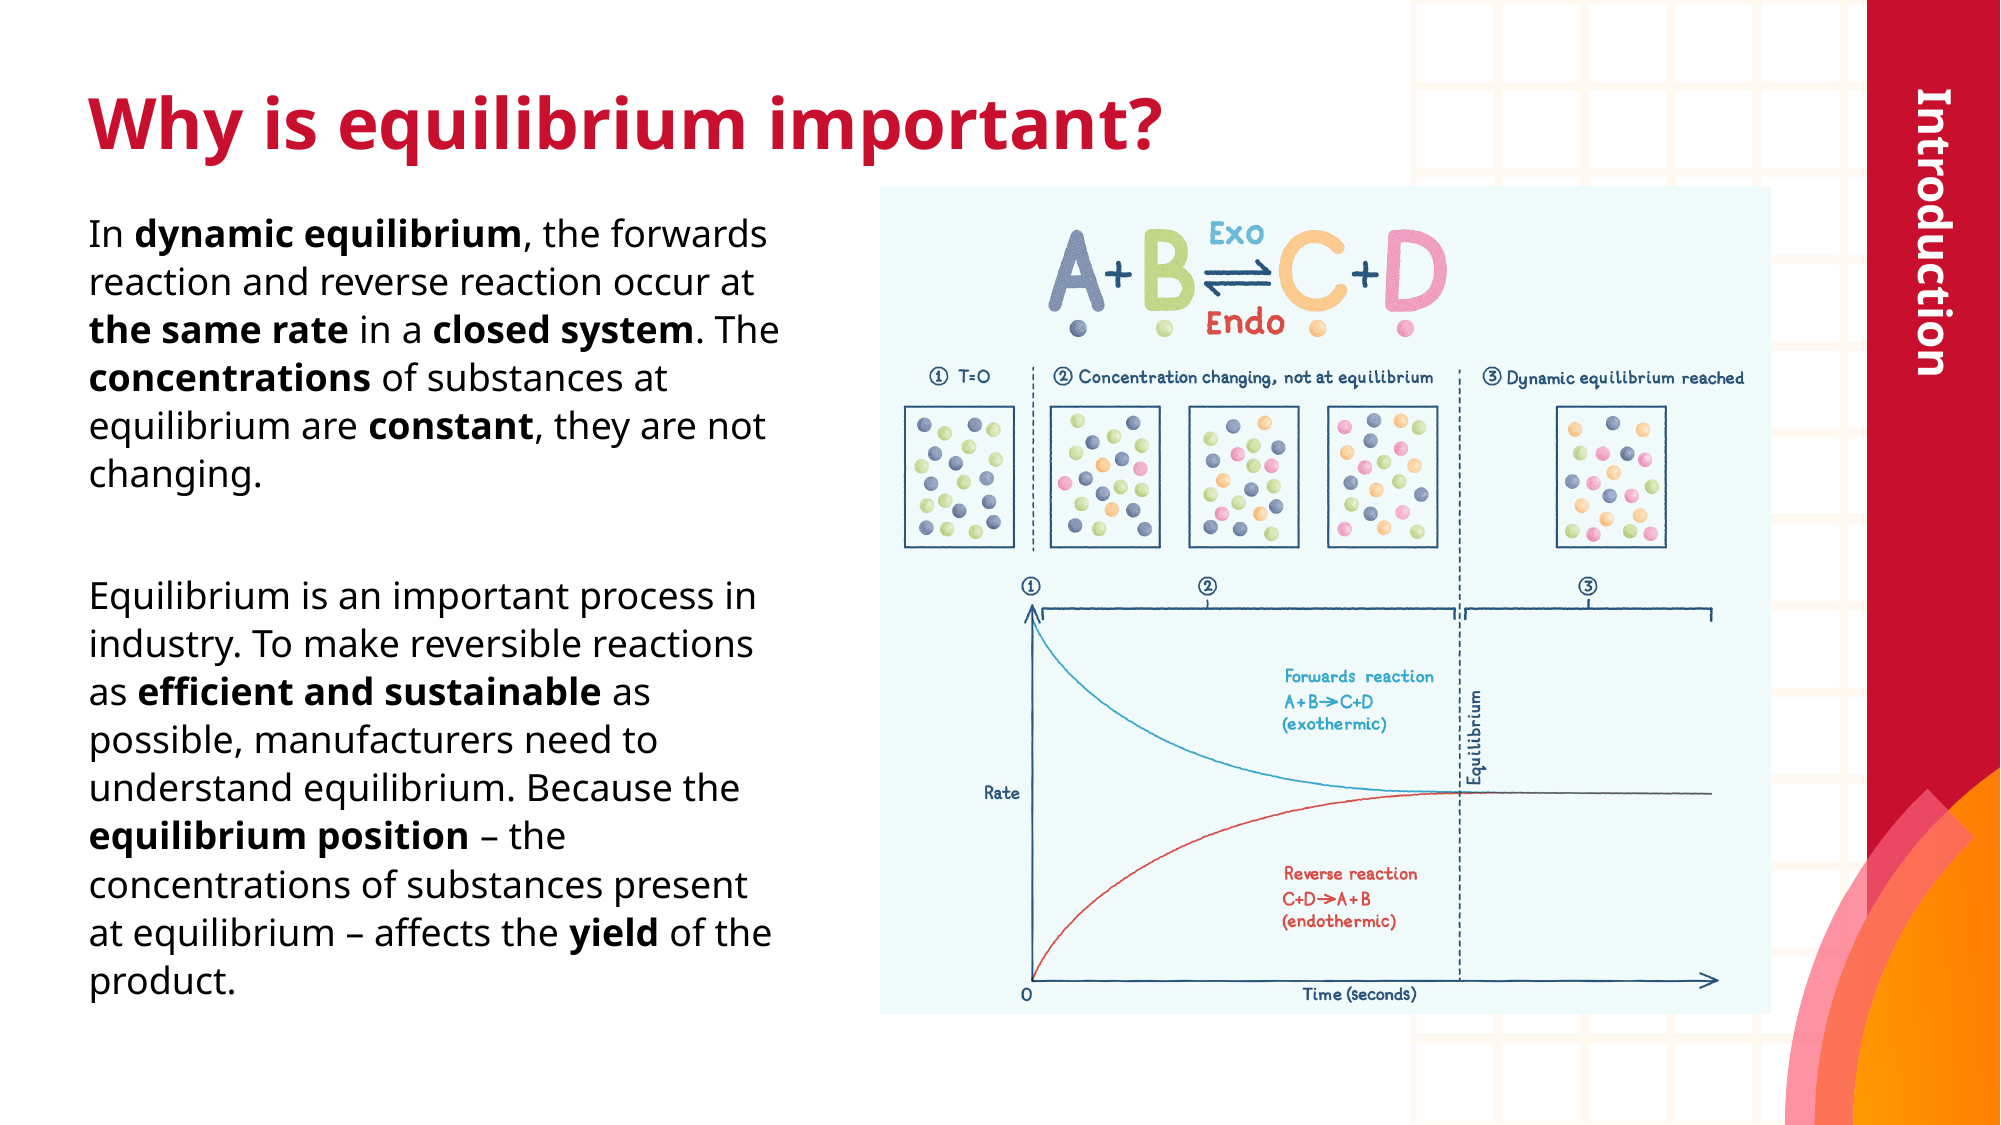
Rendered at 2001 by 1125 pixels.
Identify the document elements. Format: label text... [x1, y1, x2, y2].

text_box Introduction [1867, 88, 2000, 765]
title Why is equilibrium important? [88, 88, 1743, 161]
list In dynamic equilibrium, the forwards reaction and reverse reaction occur at the same rate in a closed system. The concentrations of substances at equilibrium are constant, they are not changing. Equilibrium is an important process in industry. To make reversible reactions as efficient and sustainable as possible, manufacturers need to understand equilibrium. Because the equilibrium position – the concentrations of substances present at equilibrium – affects the yield of the product. [88, 206, 785, 1034]
picture [880, 0, 2000, 1125]
